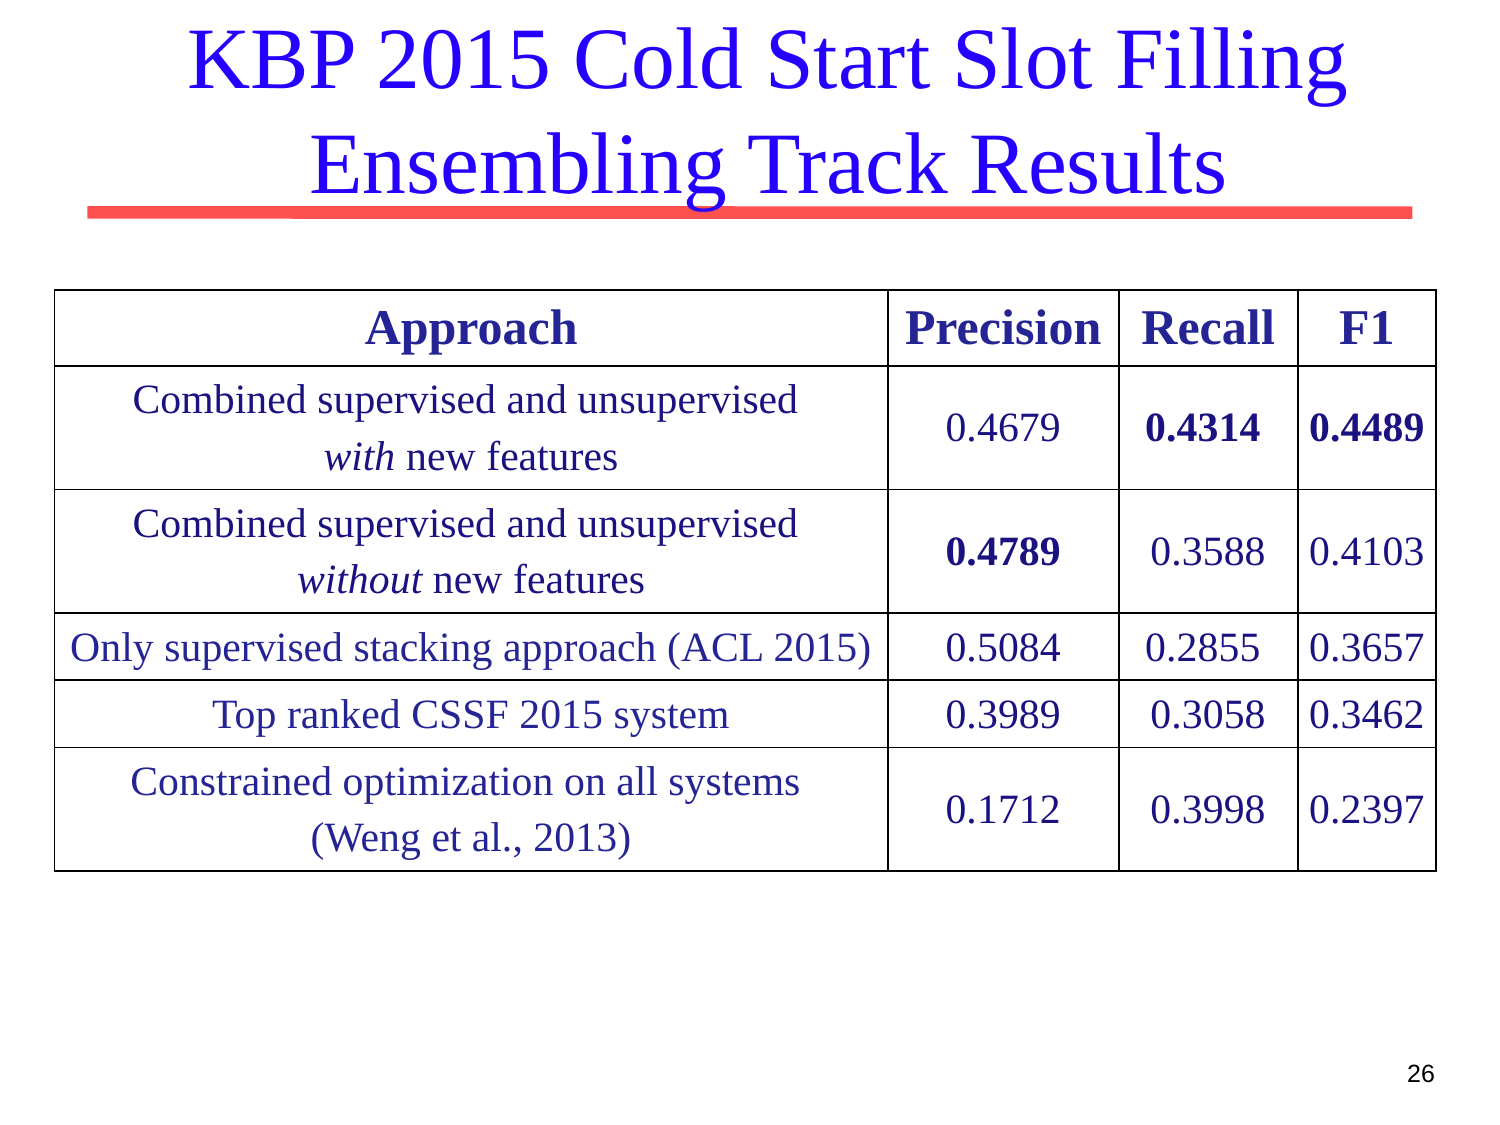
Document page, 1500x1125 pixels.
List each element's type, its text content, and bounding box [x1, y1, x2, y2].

table_cell 0.1712 [889, 748, 1118, 870]
table_header F1 [1299, 291, 1435, 365]
table_cell 0.3588 [1120, 490, 1297, 612]
table_cell Only supervised stacking approach (ACL 2015) [55, 614, 887, 679]
slide_number 26 [1137, 1050, 1450, 1125]
table_cell 0.4314 [1120, 367, 1297, 489]
table_cell 0.4789 [889, 490, 1118, 612]
table_header Recall [1120, 291, 1297, 365]
table_cell 0.4103 [1299, 490, 1435, 612]
table_cell 0.2397 [1299, 748, 1435, 870]
table_cell 0.3462 [1299, 681, 1435, 747]
table_cell Combined supervised and unsupervised with new features [55, 367, 887, 489]
text_box KBP 2015 Cold Start Slot Filling Ensembling Track Results [109, 18, 1427, 194]
table_header Approach [55, 291, 887, 365]
table_cell 0.3989 [889, 681, 1118, 747]
table_cell 0.4489 [1299, 367, 1435, 489]
table_cell 0.3657 [1299, 614, 1435, 679]
table_cell 0.2855 [1120, 614, 1297, 679]
table_cell Top ranked CSSF 2015 system [55, 681, 887, 747]
table_cell 0.3058 [1120, 681, 1297, 747]
table_cell Combined supervised and unsupervised without new features [55, 490, 887, 612]
table_cell 0.4679 [889, 367, 1118, 489]
table_cell 0.5084 [889, 614, 1118, 679]
table_cell 0.3998 [1120, 748, 1297, 870]
table_cell Constrained optimization on all systems (Weng et al., 2013) [55, 748, 887, 870]
table_header Precision [889, 291, 1118, 365]
